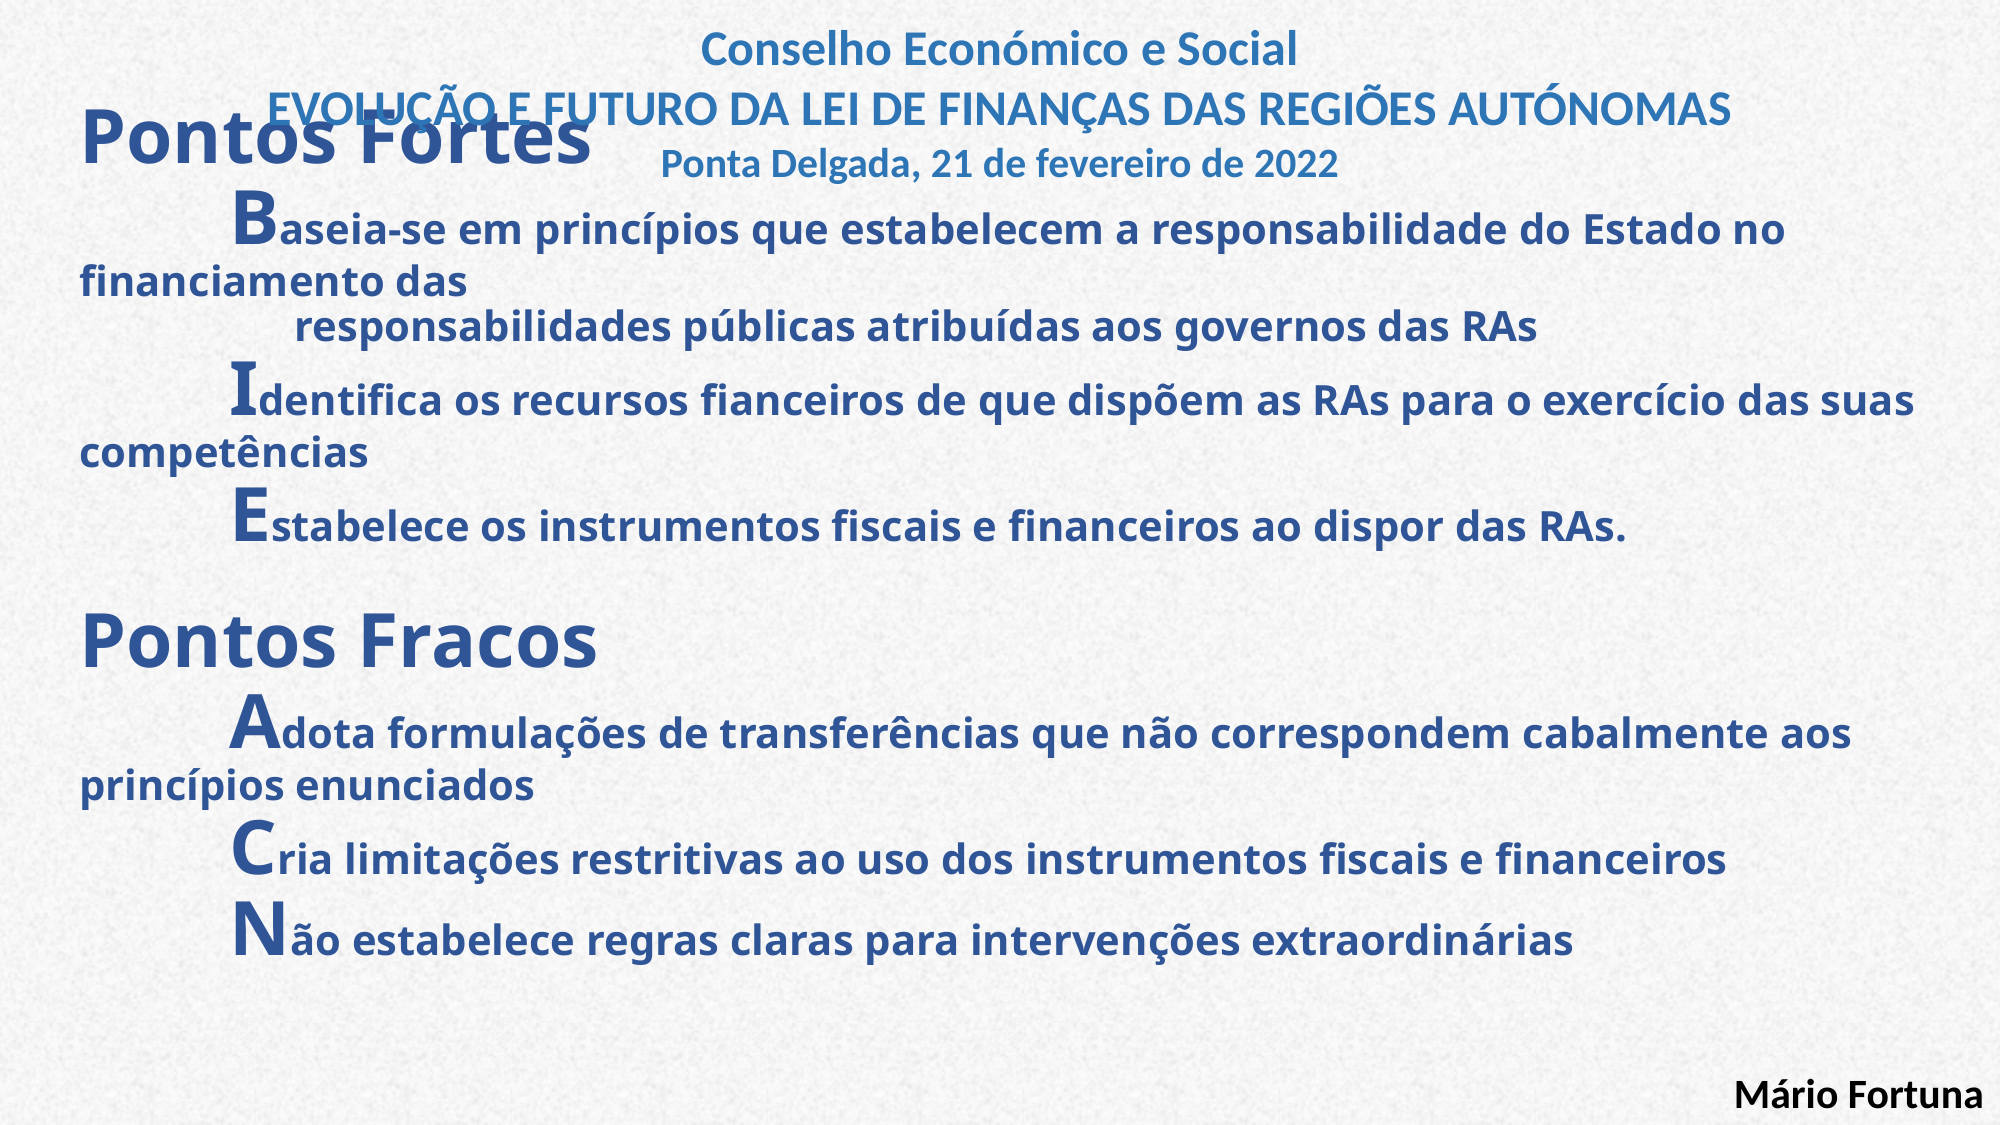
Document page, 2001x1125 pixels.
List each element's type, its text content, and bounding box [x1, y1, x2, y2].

title Pontos Fortes Baseia-se em princípios que estabelecem a responsabilidade do Estado no financiamento das responsabilidades públicas atribuídas aos governos das RAs Identifica os recursos fianceiros de que dispõem as RAs para o exercício das suas competências Estabelece os instrumentos fiscais e financeiros ao dispor das RAs. Pontos Fracos Adota formulações de transferências que não correspondem cabalmente aos princípios enunciados Cria limitações restritivas ao uso dos instrumentos fiscais e financeiros Não estabelece regras claras para intervenções extraordinárias [64, 403, 2000, 1025]
text_box Conselho Económico e Social EVOLUÇÃO E FUTURO DA LEI DE FINANÇAS DAS REGIÕES AUTÓNOMAS Ponta Delgada, 21 de fevereiro de 2022 [0, 8, 2000, 194]
text_box Mário Fortuna [1719, 1059, 1999, 1125]
